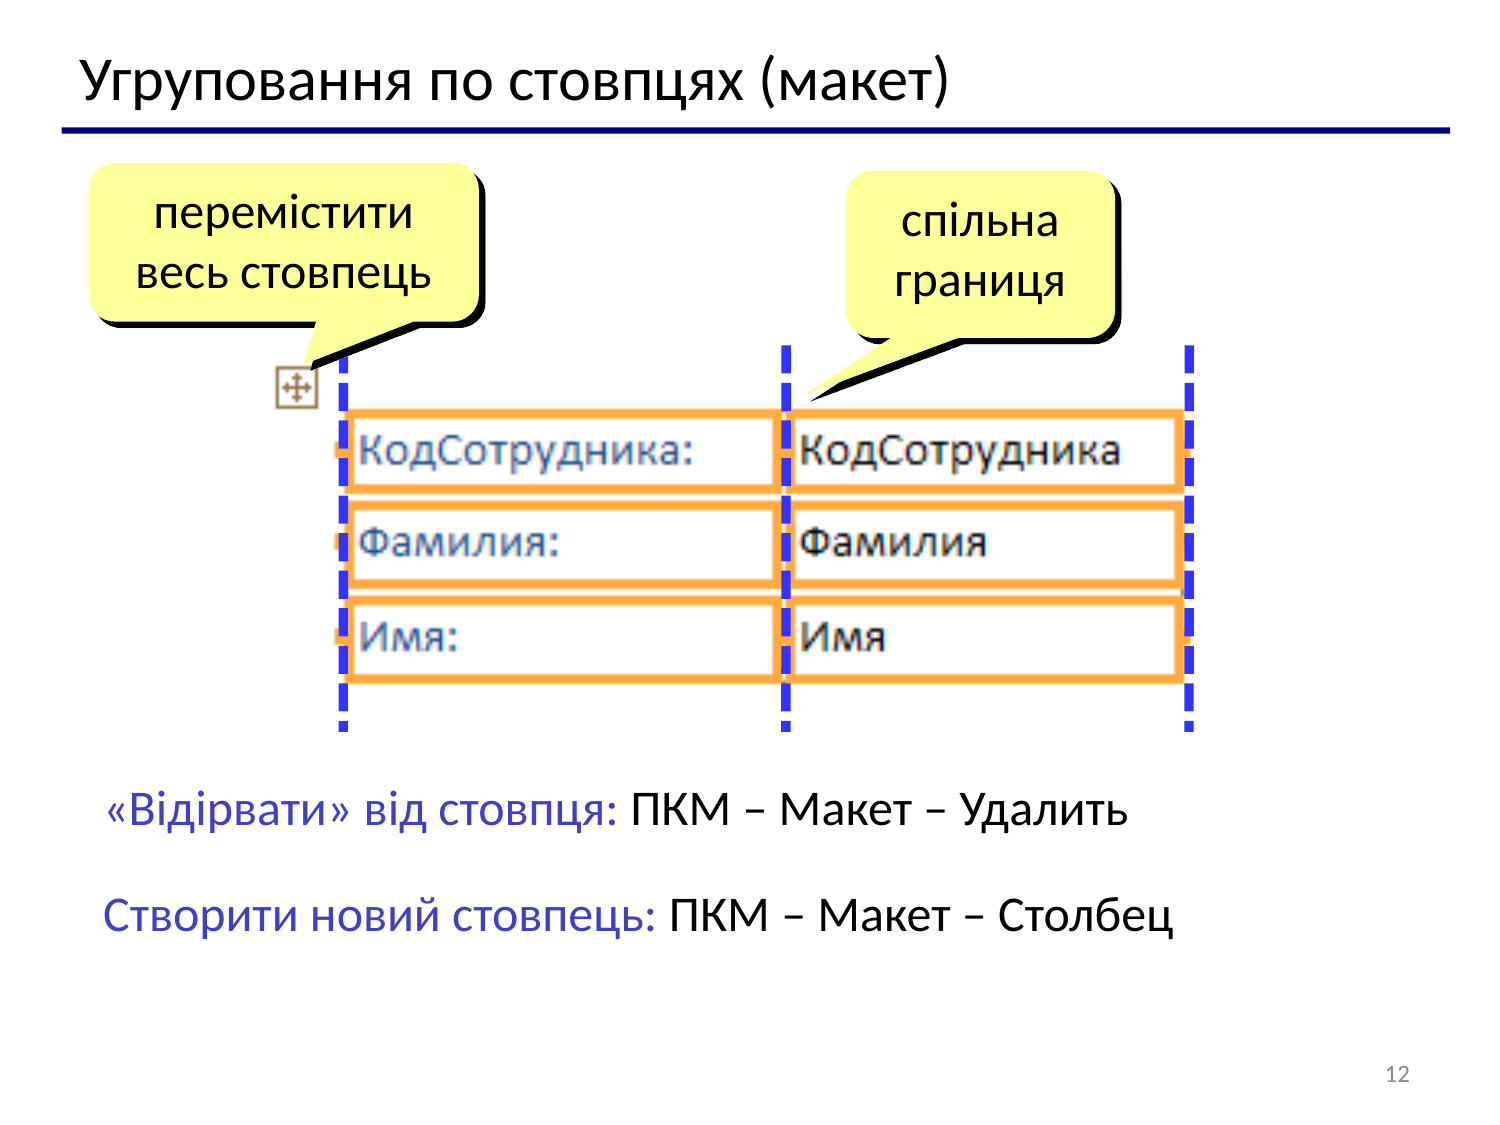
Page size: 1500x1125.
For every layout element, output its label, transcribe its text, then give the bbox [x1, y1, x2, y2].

text_box Створити новий стовпець: ПКМ – Макет – Столбец [88, 874, 1320, 950]
text_box спільна границя [845, 170, 1116, 350]
text_box перемістити весь стовпець [88, 162, 479, 350]
text_box «Відірвати» від стовпця: ПКМ – Макет – Удалить [88, 767, 1320, 843]
slide_number 12 [1074, 1042, 1425, 1103]
picture [267, 351, 1219, 718]
text_box Угруповання по стовпцях (макет) [64, 31, 1401, 121]
